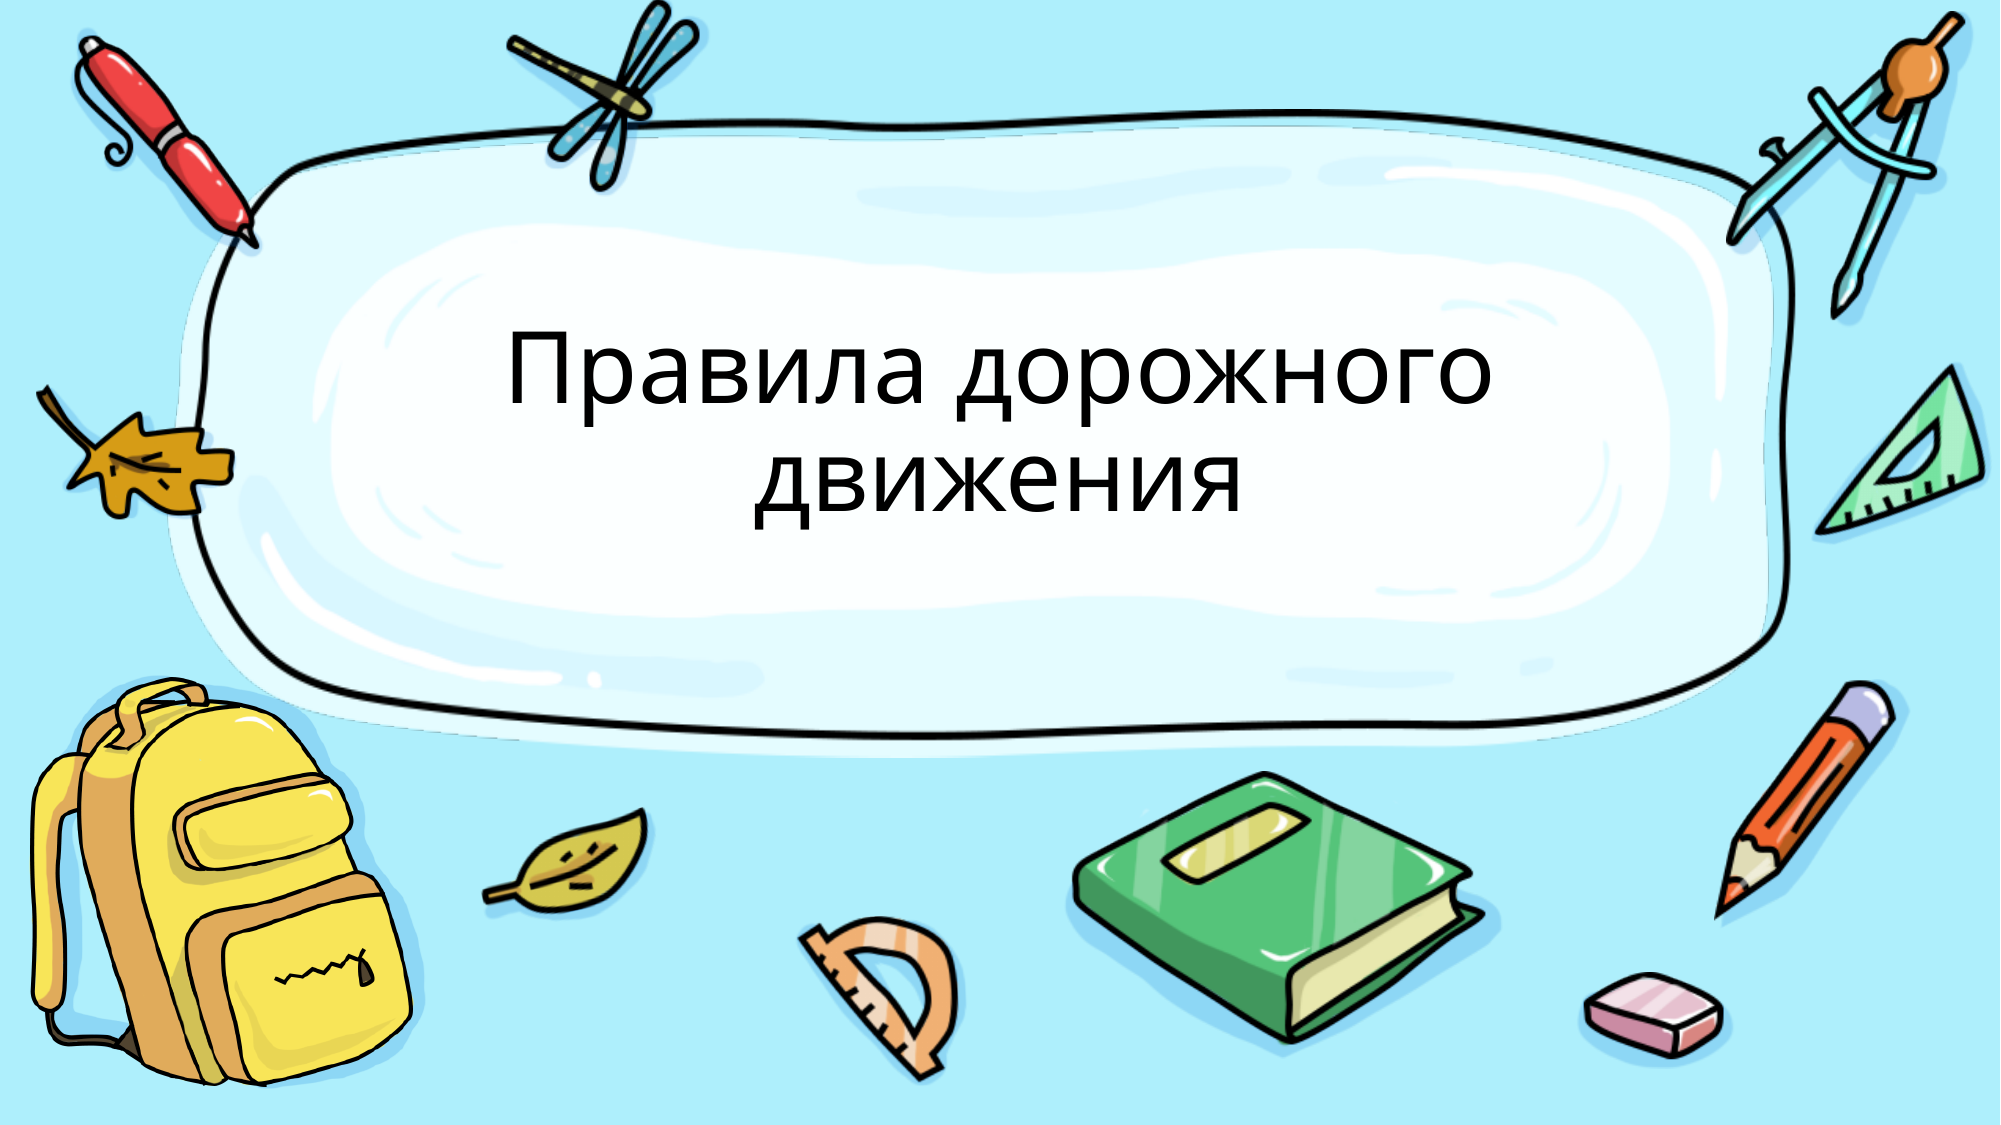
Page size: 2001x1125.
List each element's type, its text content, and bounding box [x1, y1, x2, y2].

picture [794, 913, 970, 1091]
picture [1576, 972, 1735, 1069]
picture [464, 805, 675, 941]
picture [1063, 771, 1503, 1059]
title Правила дорожного движения [313, 181, 1687, 669]
picture [1810, 336, 2001, 581]
picture [9, 0, 1975, 1108]
